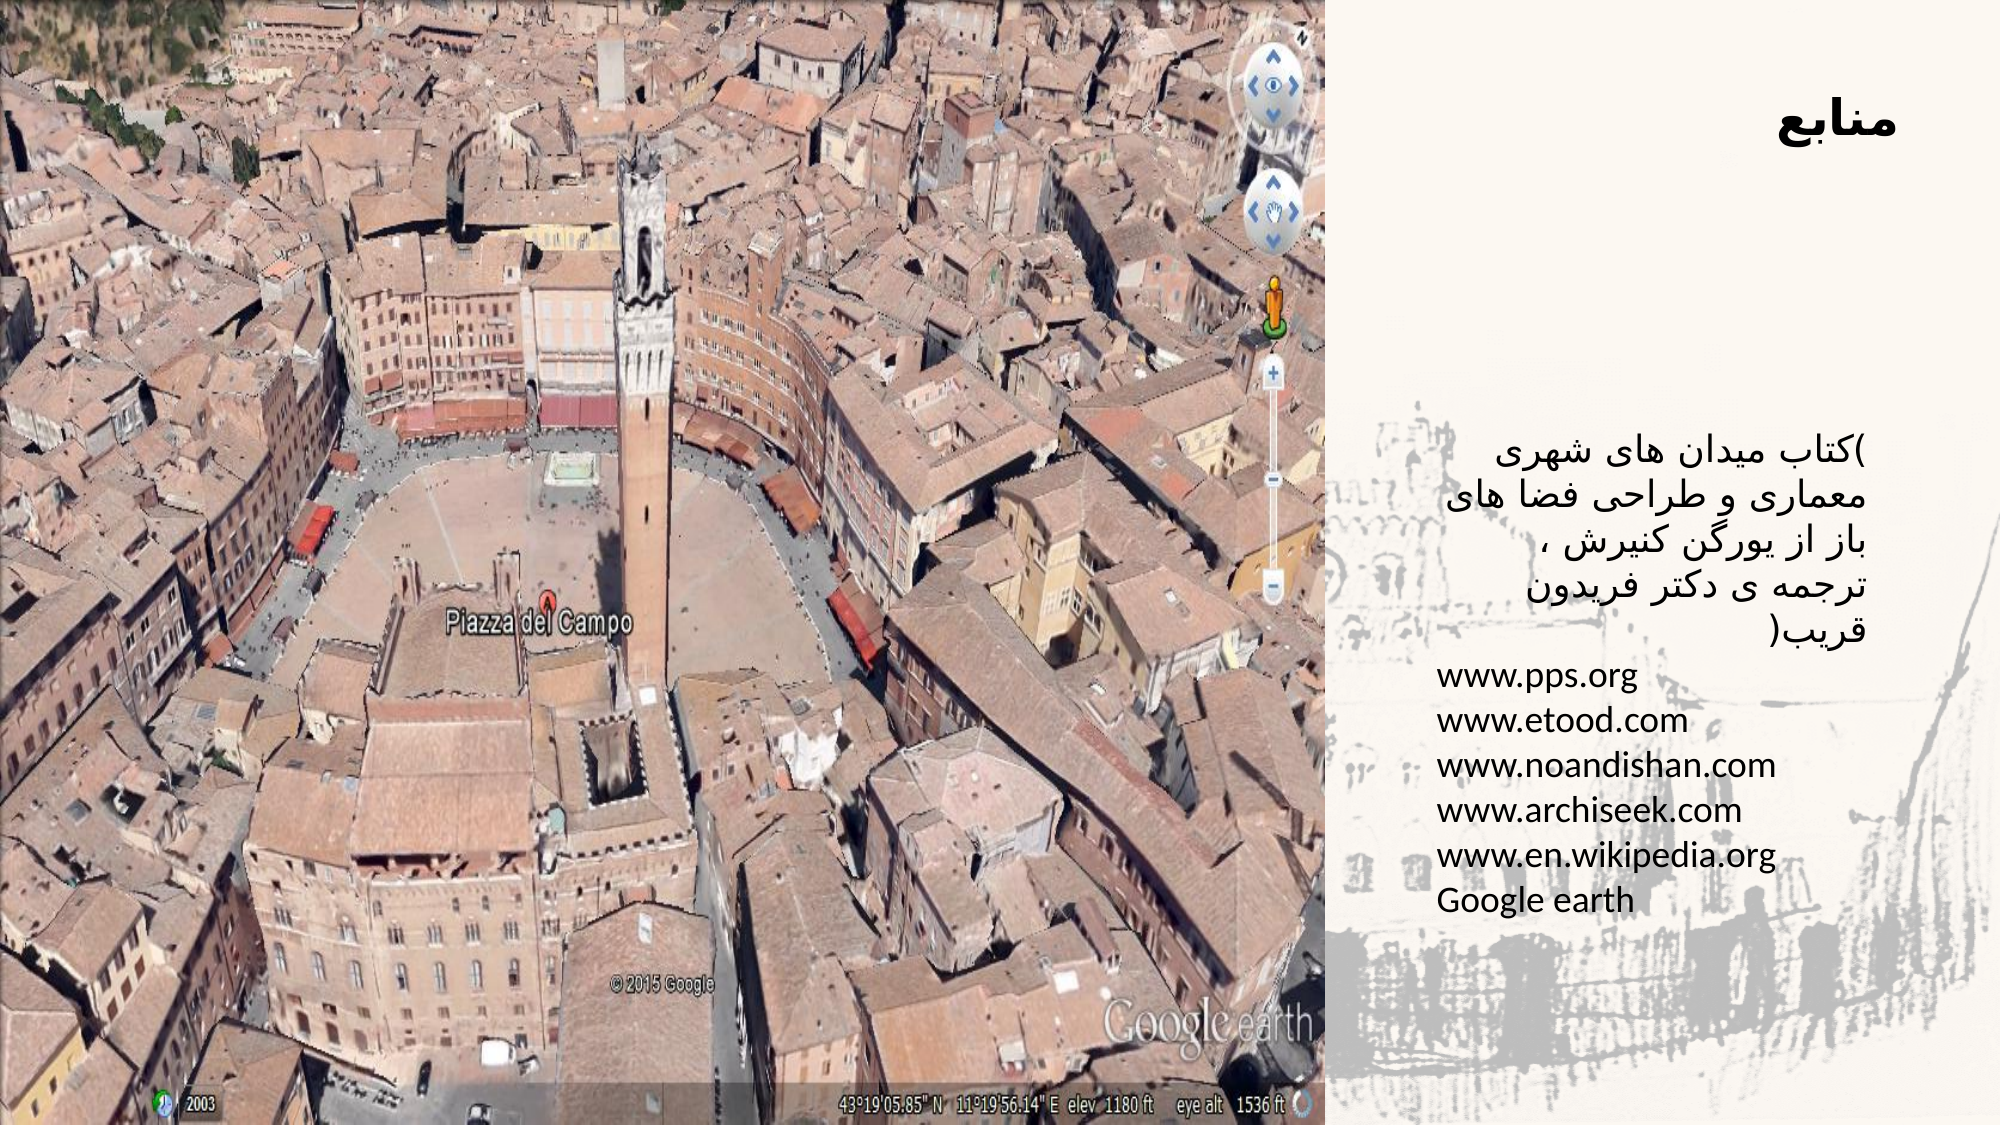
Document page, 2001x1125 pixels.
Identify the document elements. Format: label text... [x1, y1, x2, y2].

text_box )کتاب میدان های شهری معماری و طراحی فضا های باز از یورگن کنیرش ، ترجمه ی دکتر فریدون قریب( www.pps.org www.etood.com www.noandishan.com www.archiseek.com www.en.wikipedia.org Google earth [1421, 417, 1883, 972]
text_box منابع [1470, 78, 1915, 153]
picture [0, 0, 1325, 1125]
